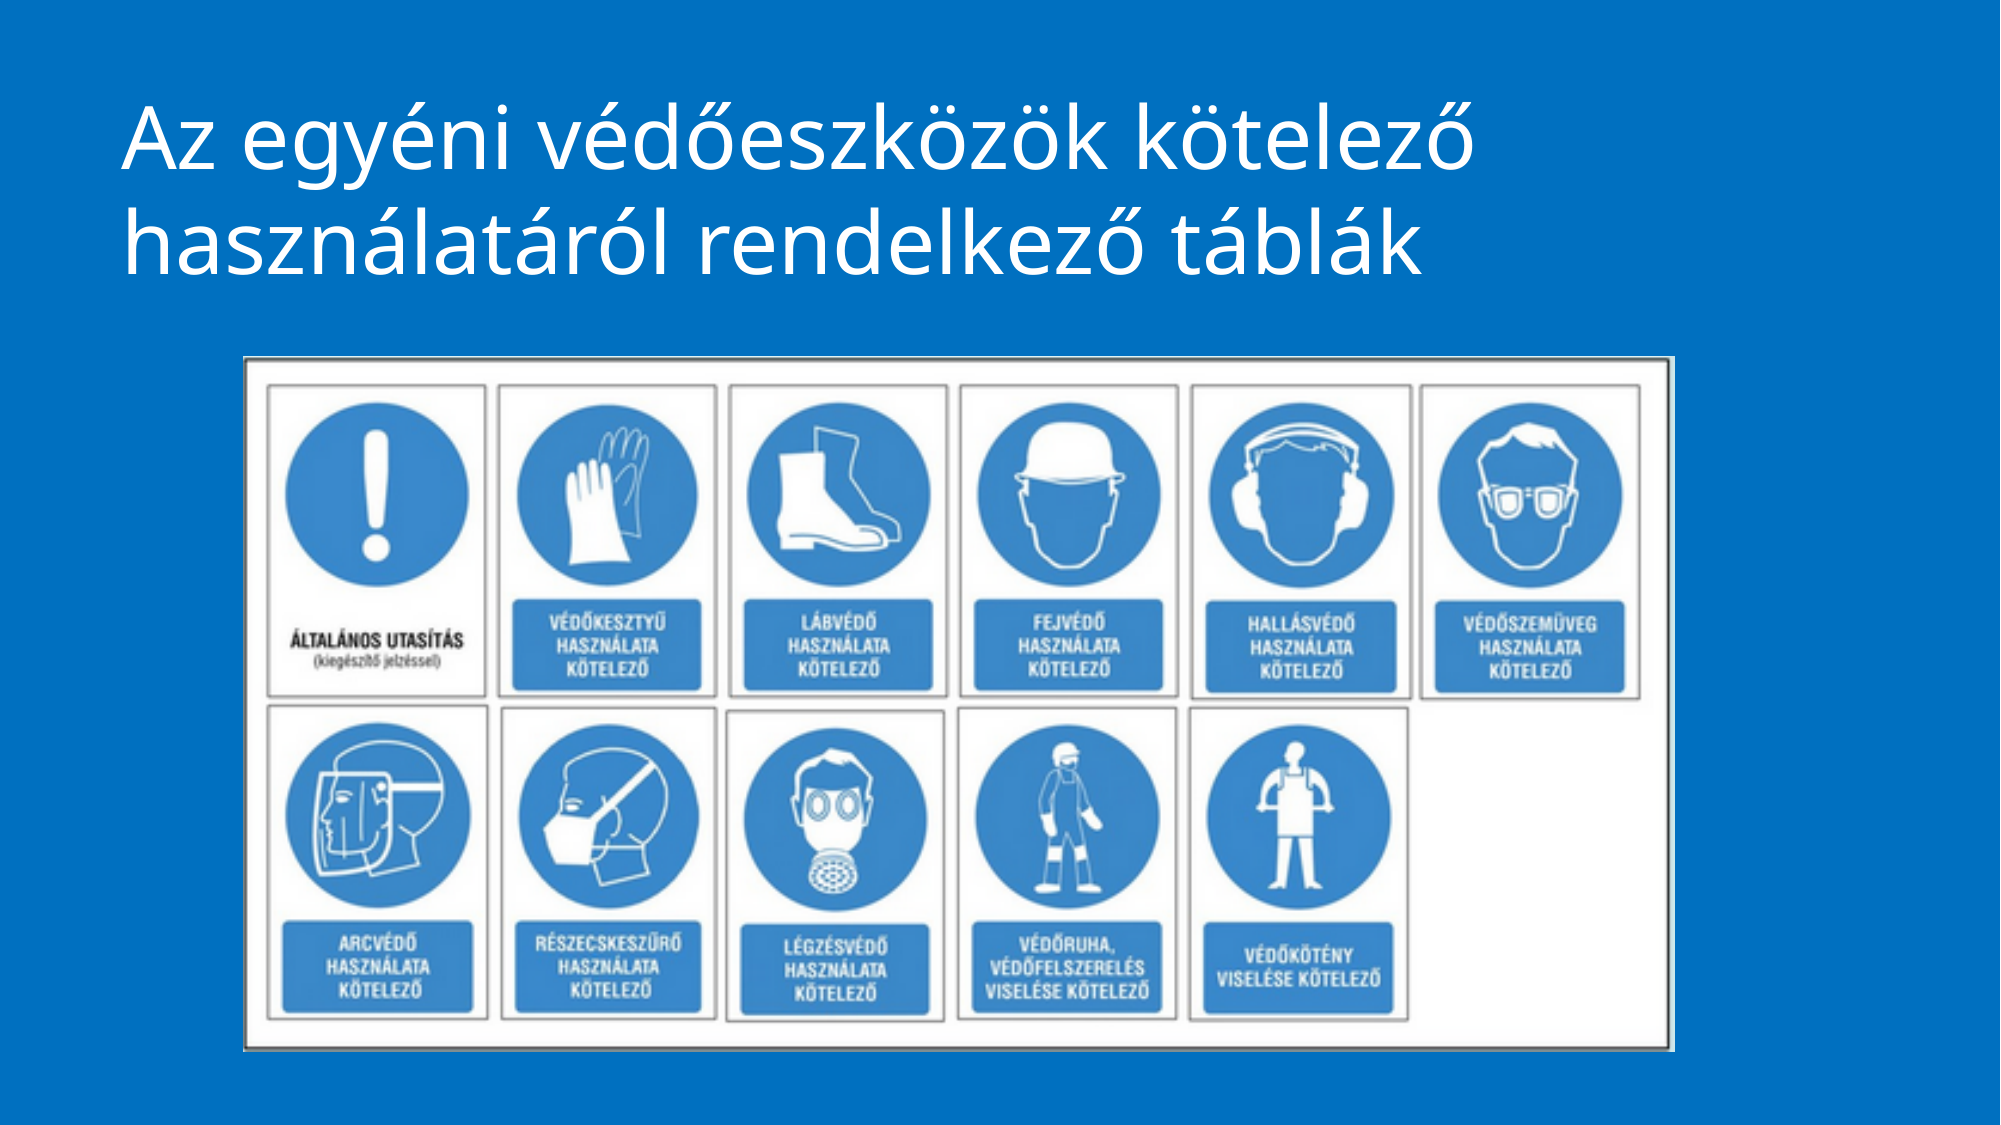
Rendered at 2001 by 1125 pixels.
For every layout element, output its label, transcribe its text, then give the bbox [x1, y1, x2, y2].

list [243, 356, 1675, 1052]
title Az egyéni védőeszközök kötelező használatáról rendelkező táblák [106, 74, 1649, 304]
